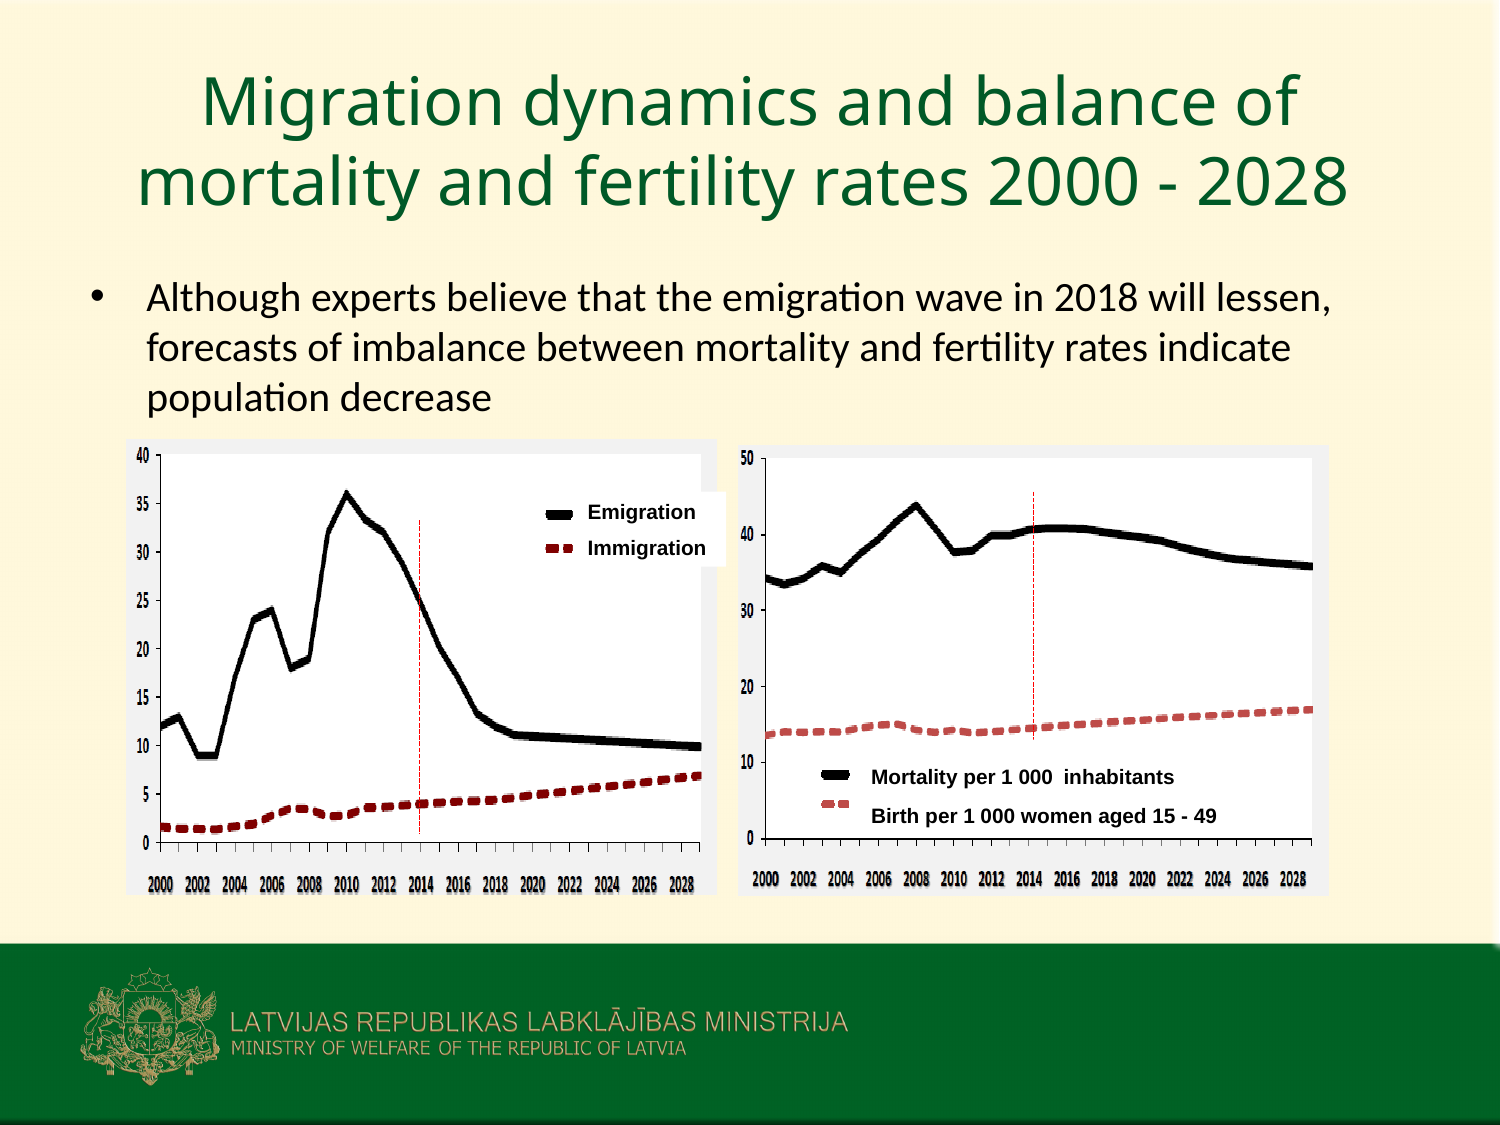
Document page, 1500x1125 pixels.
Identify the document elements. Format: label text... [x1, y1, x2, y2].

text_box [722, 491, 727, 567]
picture [0, 0, 1500, 1125]
title Migration dynamics and balance of mortality and fertility rates 2000 - 2028 [74, 44, 1426, 233]
list Although experts believe that the emigration wave in 2018 will lessen, forecasts of imbalance between mortality and fertility rates indicate population decrease [74, 262, 1426, 1006]
